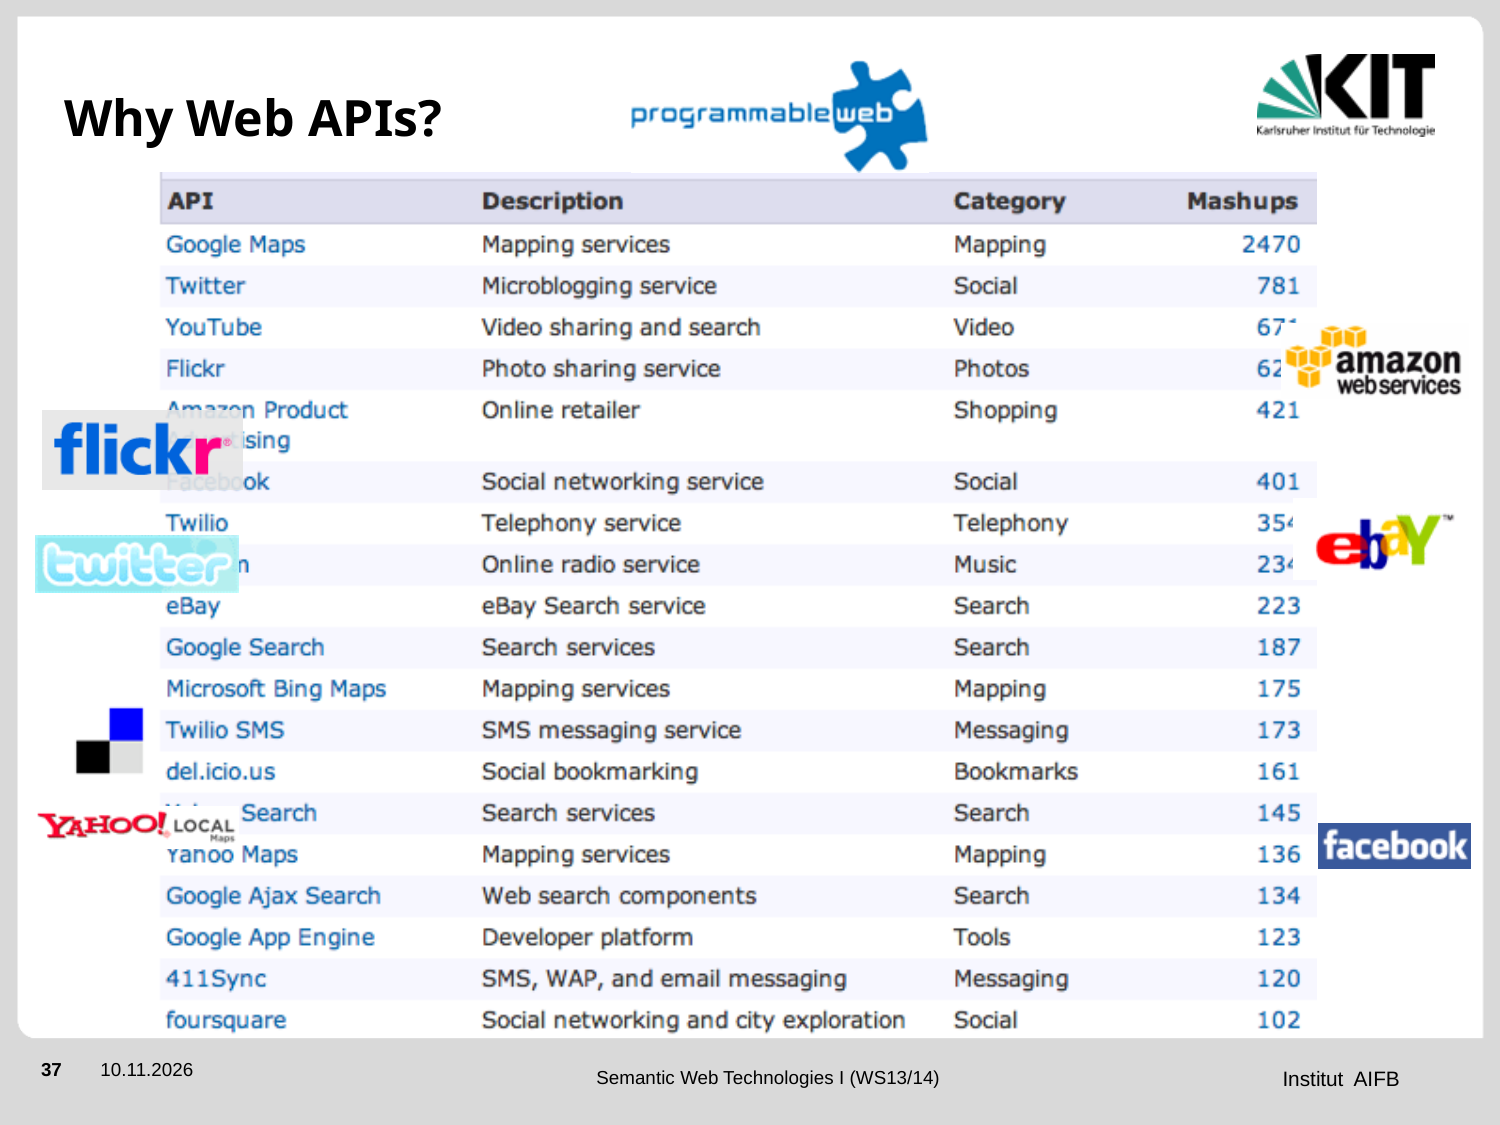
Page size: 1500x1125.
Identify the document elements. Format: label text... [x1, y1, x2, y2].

title Why Web APIs? [64, 54, 1198, 147]
picture [0, 0, 1500, 1125]
